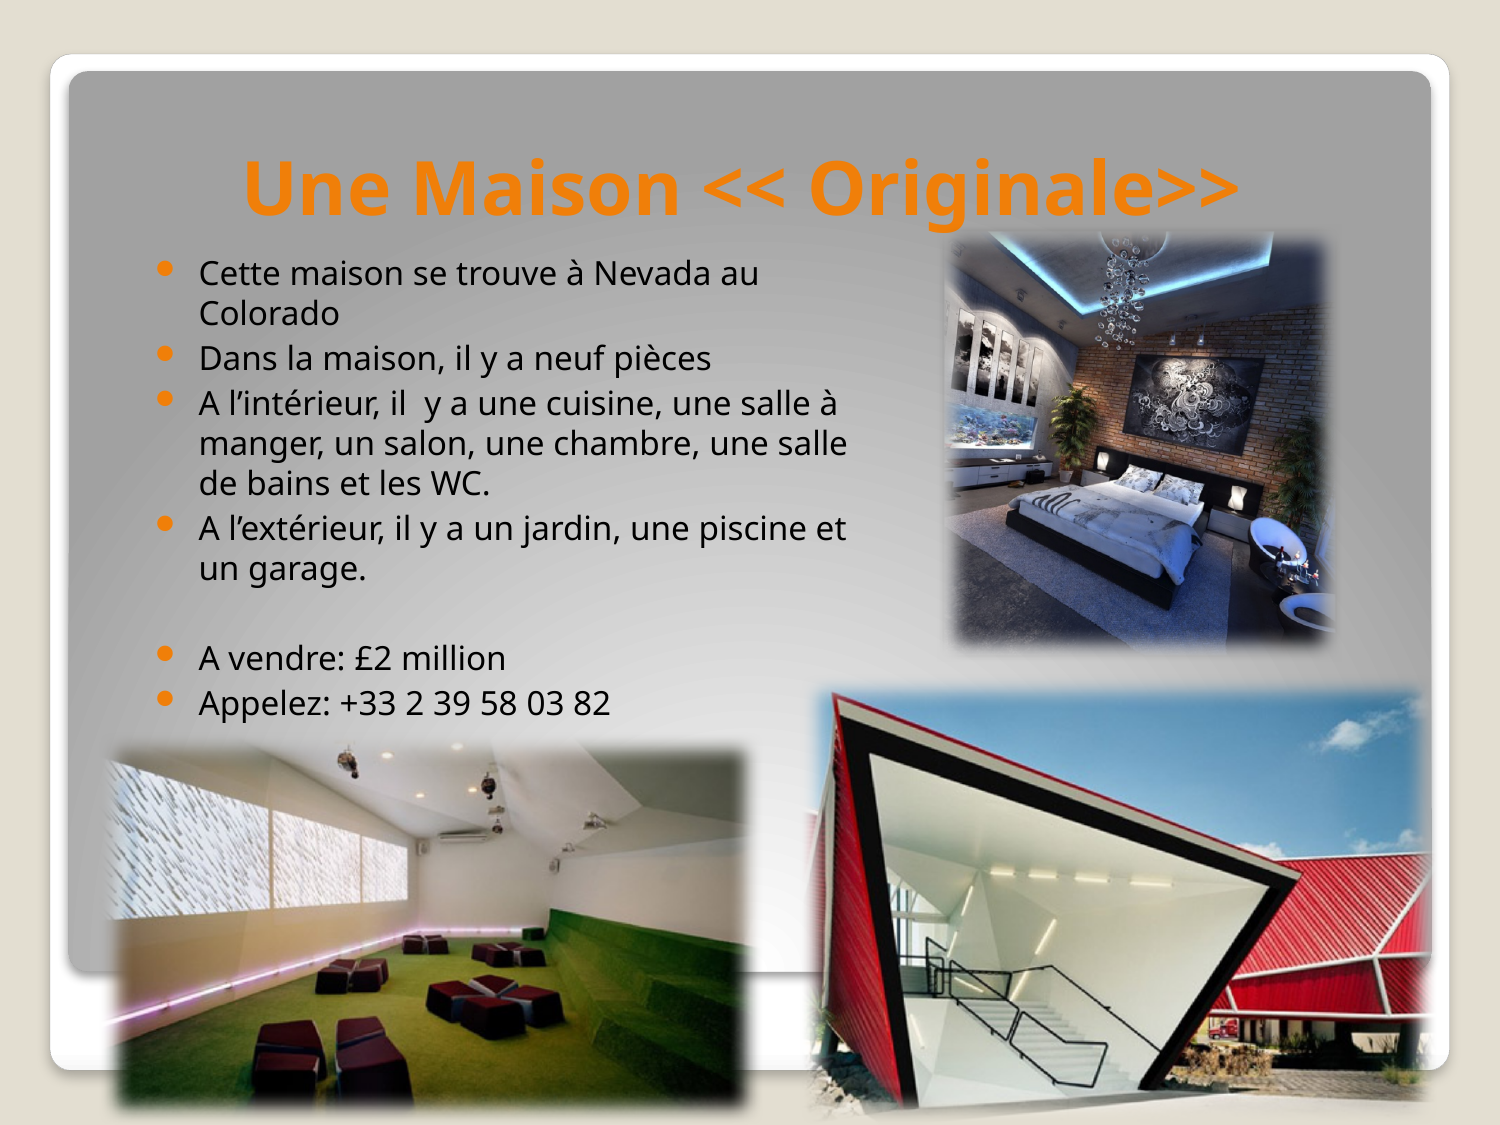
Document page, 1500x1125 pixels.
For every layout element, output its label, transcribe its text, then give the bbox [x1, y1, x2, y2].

picture [99, 732, 763, 1125]
picture [799, 674, 1438, 1125]
list Cette maison se trouve à Nevada au Colorado Dans la maison, il y a neuf pièces A l’intérieur, il y a une cuisine, une salle à manger, un salon, une chambre, une salle de bains et les WC. A l’extérieur, il y a un jardin, une piscine et un garage. A vendre: £2 million Appelez: +33 2 39 58 03 82 [125, 237, 884, 1013]
title Une Maison << Originale>> [87, 87, 1397, 238]
picture [937, 224, 1342, 662]
